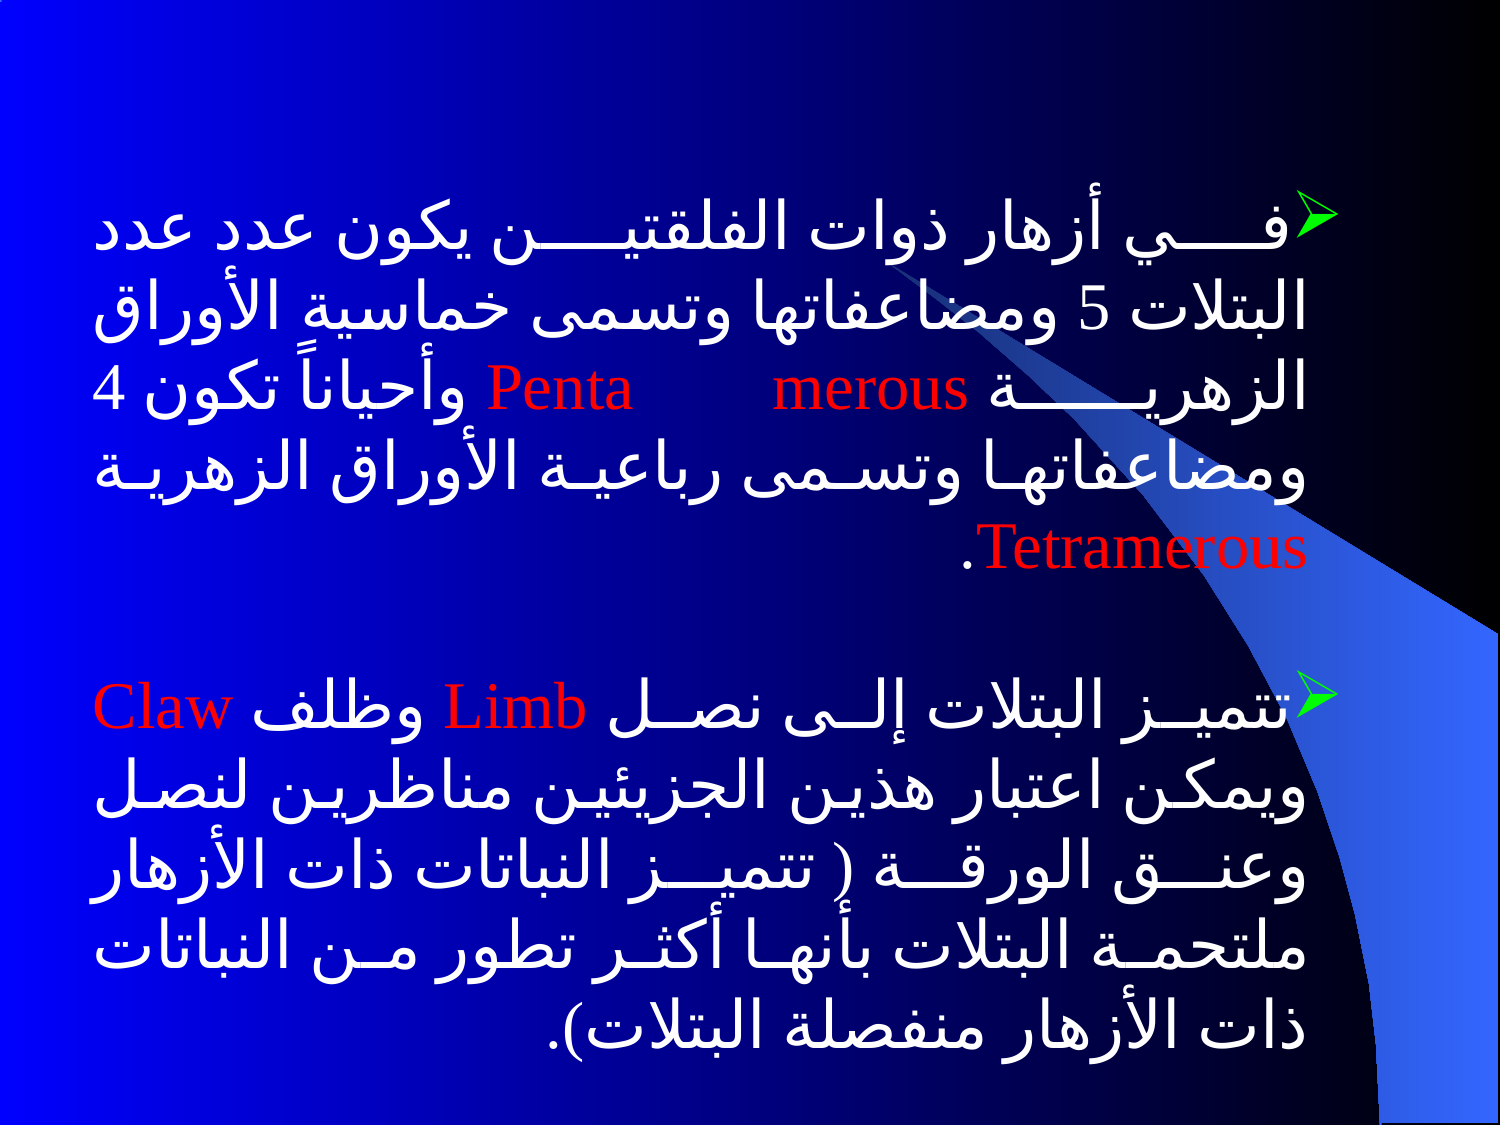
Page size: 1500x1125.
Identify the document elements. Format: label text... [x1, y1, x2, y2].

text_box في أزهار ذوات الفلقتين يكون عدد عدد البتلات 5 ومضاعفاتها وتسمى خماسية الأوراق الزهرية Penta merous وأحياناً تكون 4 ومضاعفاتها وتسمى رباعية الأوراق الزهرية Tetramerous. تتميز البتلات إلى نصل Limb وظلف Claw ويمكن اعتبار هذين الجزيئين مناظرين لنصل وعنق الورقة ( تتميز النباتات ذات الأزهار ملتحمة البتلات بأنها أكثر تطور من النباتات ذات الأزهار منفصلة البتلات). [62, 174, 1375, 975]
